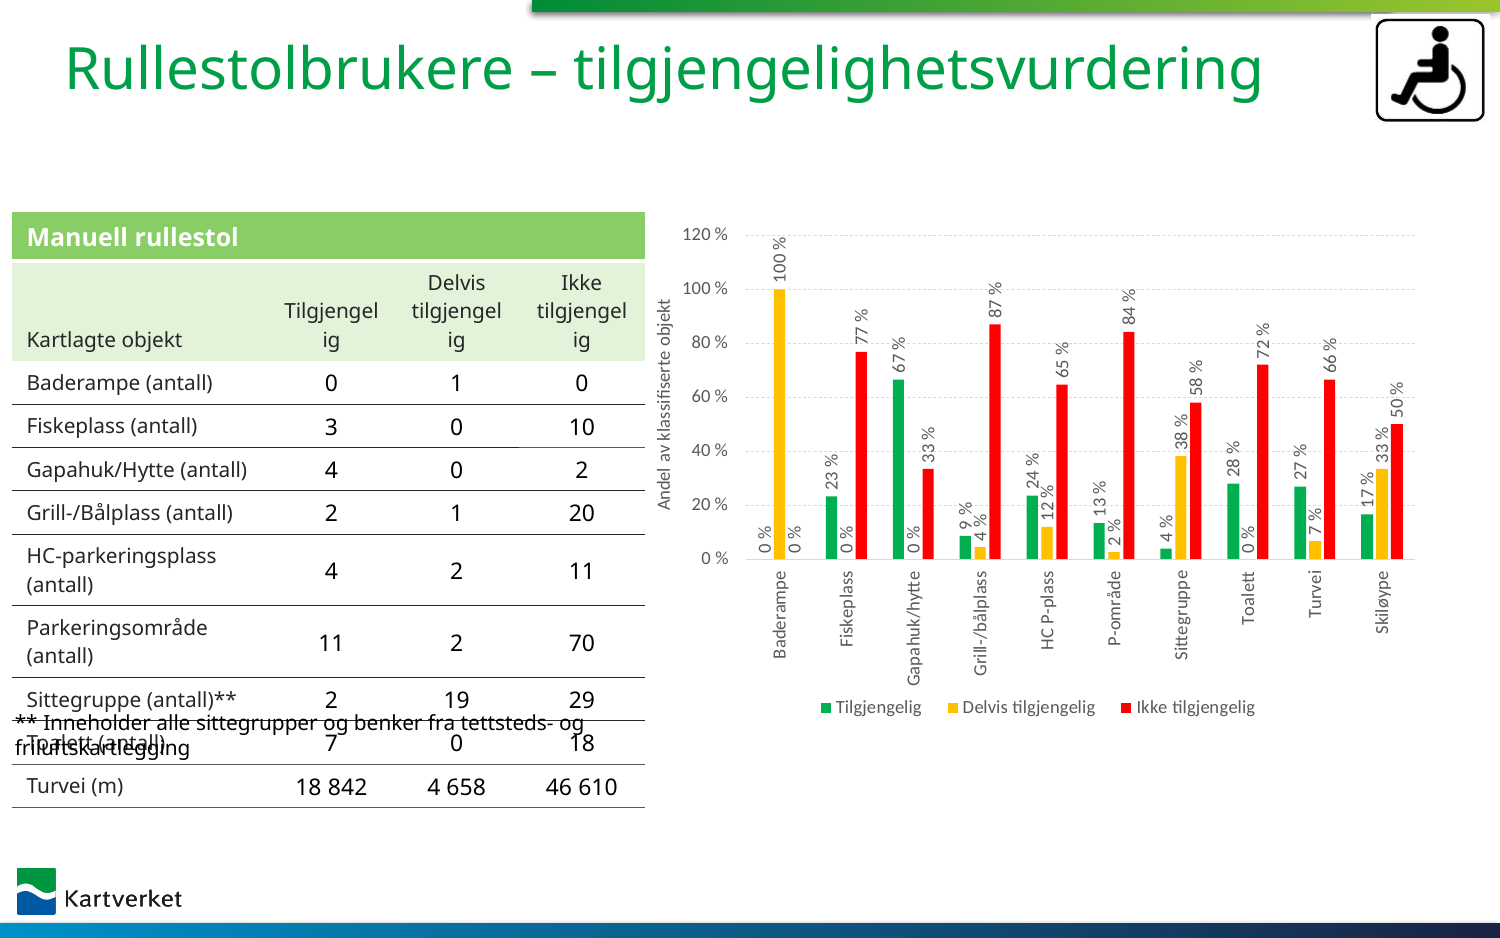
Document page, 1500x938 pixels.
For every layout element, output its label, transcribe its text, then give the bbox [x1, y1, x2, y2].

table_cell Parkeringsområde (antall) [12, 606, 269, 677]
table_cell 11 [269, 606, 394, 677]
table_cell Ikke tilgjengelig [519, 263, 638, 361]
table_cell Turvei (m) [12, 768, 269, 807]
table_cell 70 [519, 606, 638, 677]
text_box Rullestolbrukere – tilgjengelighetsvurdering [49, 12, 1372, 109]
table_cell 4 [269, 448, 394, 490]
table_cell 19 [394, 678, 519, 702]
table_cell 0 [269, 361, 394, 404]
table_cell 2 [394, 535, 519, 605]
table_cell 4 [269, 535, 394, 605]
table_cell 3 [269, 405, 394, 447]
table_cell 2 [519, 448, 638, 490]
text_box ** Inneholder alle sittegrupper og benker fra tettsteds- og friluftskartlegging [0, 702, 745, 768]
table_cell 46 610 [519, 768, 645, 807]
table_cell 20 [519, 491, 638, 534]
table_cell 11 [519, 535, 638, 605]
table_cell 29 [519, 678, 638, 702]
table_cell Baderampe (antall) [12, 361, 269, 404]
table_cell 2 [394, 606, 519, 677]
table_cell 1 [394, 361, 519, 404]
table_cell 0 [394, 448, 519, 490]
picture [1371, 13, 1491, 127]
table_header Manuell rullestol [12, 212, 645, 259]
table_cell Fiskeplass (antall) [12, 405, 269, 447]
table_cell Tilgjengelig [269, 263, 394, 361]
table_cell 18 842 [269, 768, 394, 807]
table_cell Delvis tilgjengelig [394, 263, 519, 361]
table_cell HC-parkeringsplass (antall) [12, 535, 269, 605]
table_cell Grill-/Bålplass (antall) [12, 491, 269, 534]
picture [643, 218, 1426, 728]
table_cell 2 [269, 491, 394, 534]
table_cell 4 658 [394, 768, 519, 807]
table_cell 0 [519, 361, 638, 404]
table_cell 2 [269, 678, 394, 702]
table_cell Gapahuk/Hytte (antall) [12, 448, 269, 490]
table_cell 10 [519, 405, 638, 447]
table_cell 0 [394, 405, 519, 447]
table_cell Kartlagte objekt [12, 263, 269, 361]
table_cell Sittegruppe (antall)** [12, 678, 269, 702]
table_cell 1 [394, 491, 519, 534]
